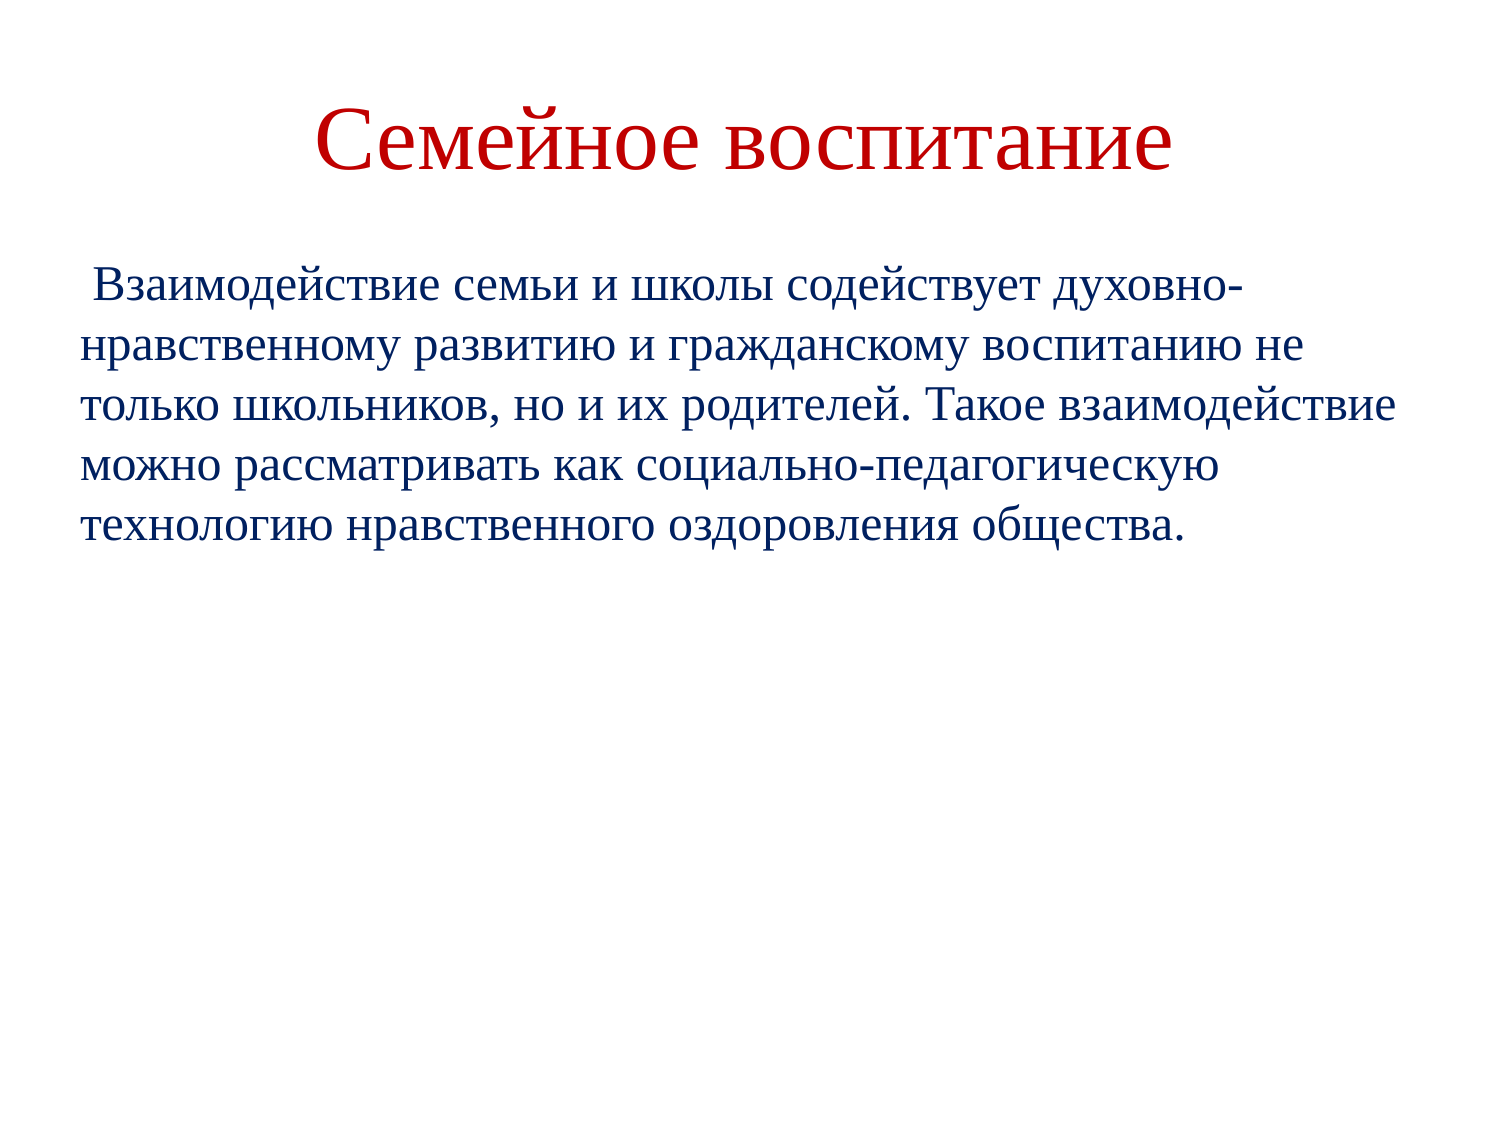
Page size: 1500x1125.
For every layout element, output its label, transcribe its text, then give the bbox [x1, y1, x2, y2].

list Взаимодействие семьи и школы содействует духовно-нравственному развитию и гражданскому воспитанию не только школьников, но и их родителей. Такое взаимодействие можно рассматривать как социально-педагогическую технологию нравственного оздоровления общества. [64, 172, 1425, 1005]
title Семейное воспитание [64, 45, 1425, 172]
